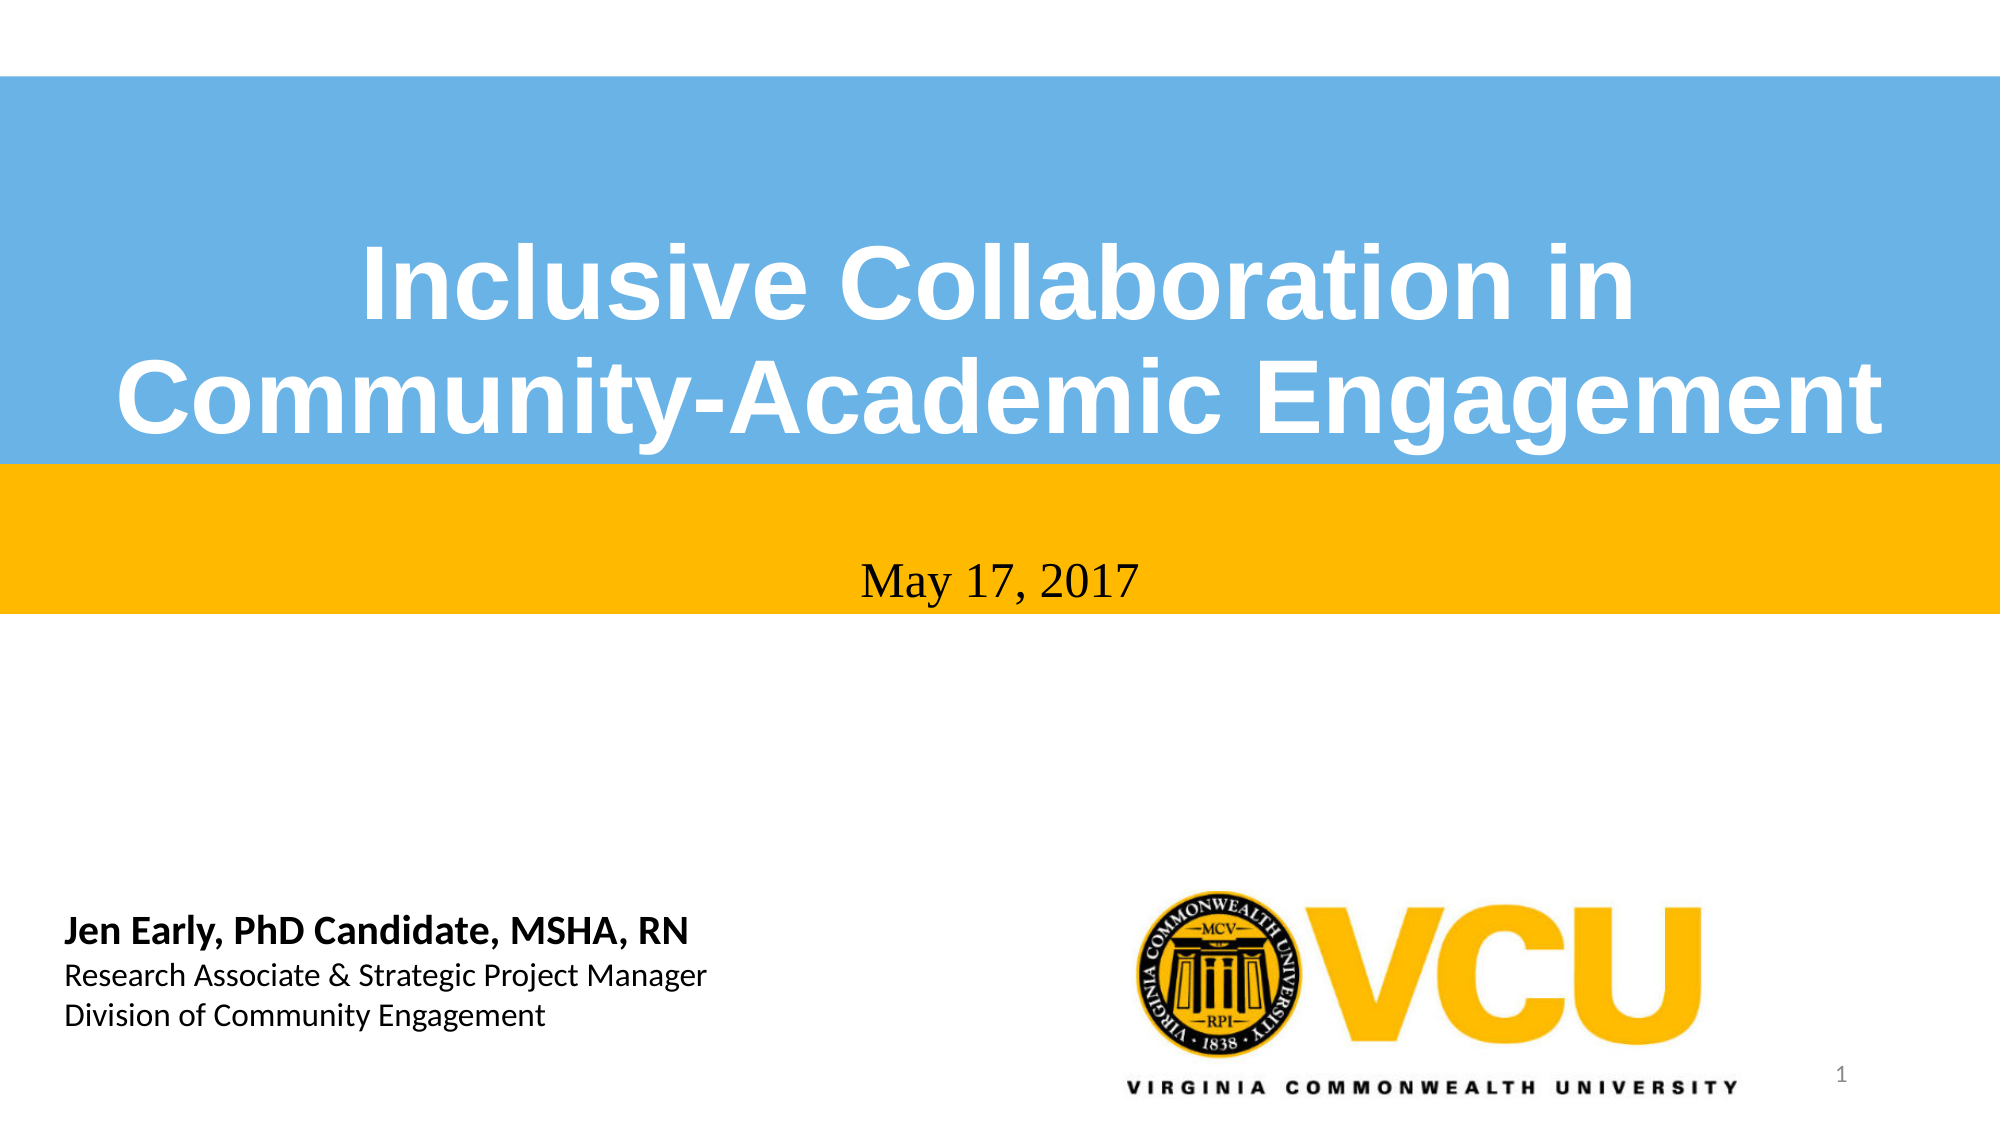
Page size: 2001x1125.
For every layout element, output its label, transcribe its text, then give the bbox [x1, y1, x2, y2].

subtitle May 17, 2017 [474, 476, 1525, 764]
text_box [0, 75, 2000, 465]
picture [487, 819, 1750, 1113]
slide_number 1 [1750, 1042, 1863, 1103]
title Inclusive Collaboration in Community-Academic Engagement [49, 122, 1951, 464]
text_box [0, 465, 2000, 615]
text_box Jen Early, PhD Candidate, MSHA, RN Research Associate & Strategic Project Manager Division of Community Engagement [49, 855, 487, 1041]
